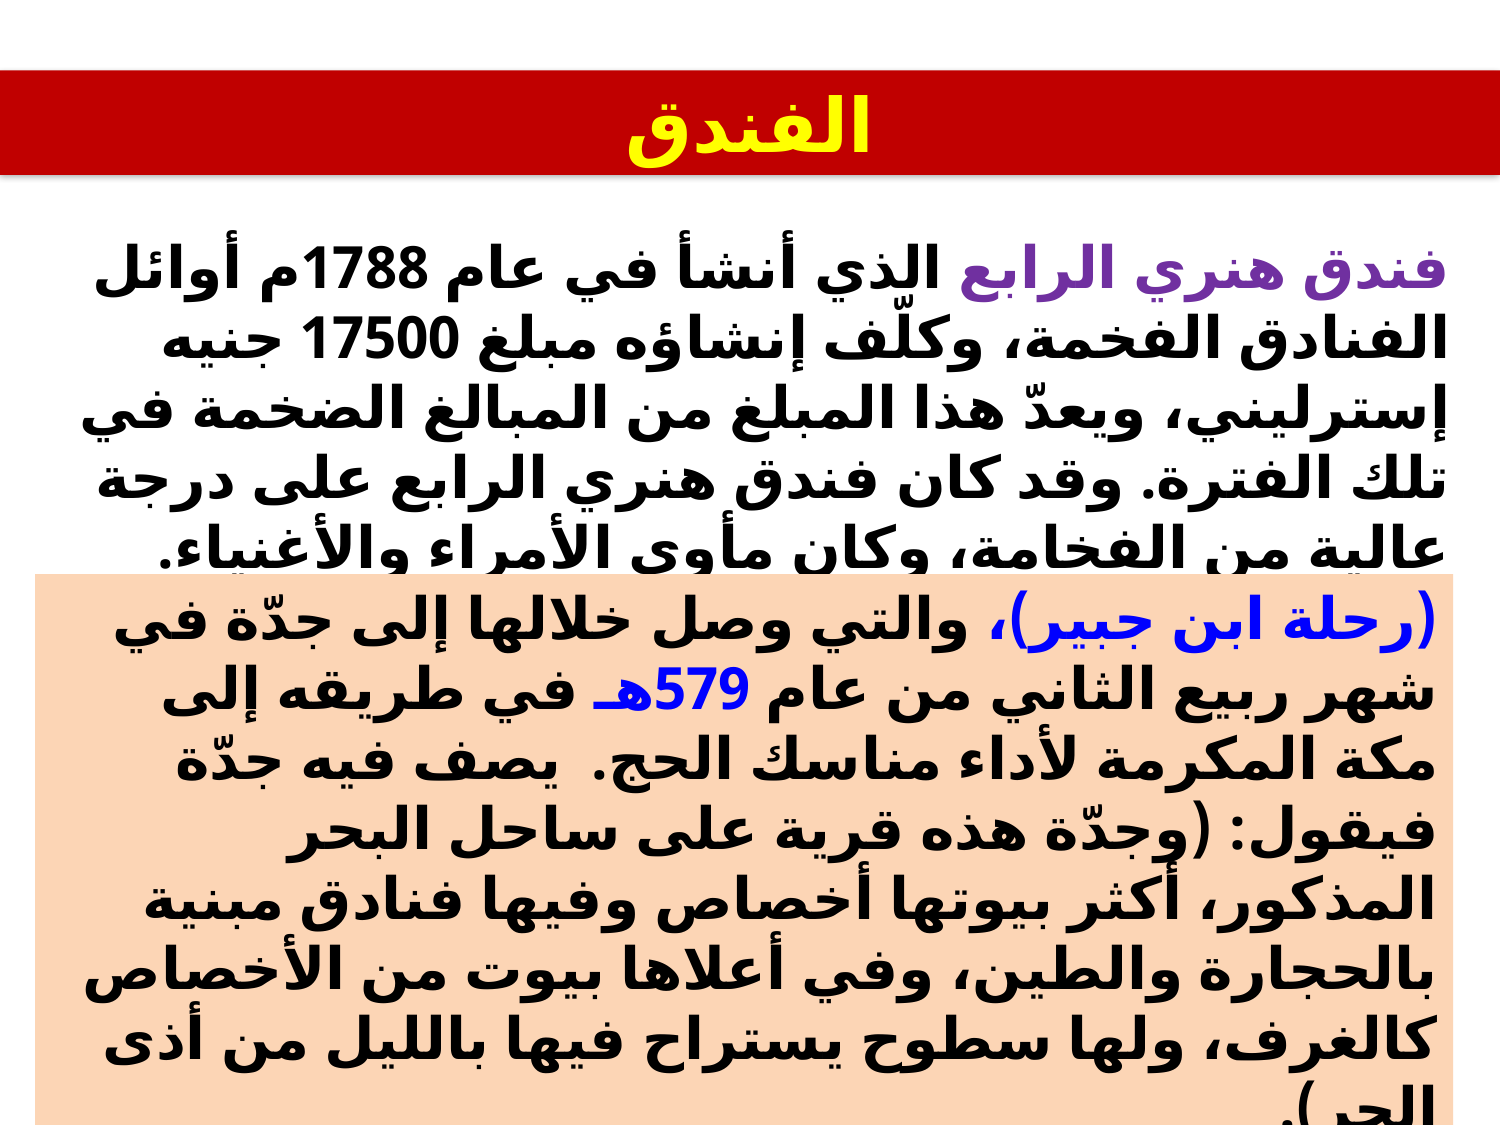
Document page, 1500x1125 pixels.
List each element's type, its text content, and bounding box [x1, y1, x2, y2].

text_box (رحلة ابن جبير)، والتي وصل خلالها إلى جدّة في شهر ربيع الثاني من عام 579هـ في طريقه إلى مكة المكرمة لأداء مناسك الحج. يصف فيه جدّة فيقول: (وجدّة هذه قرية على ساحل البحر المذكور، أكثر بيوتها أخصاص وفيها فنادق مبنية بالحجارة والطين، وفي أعلاها بيوت من الأخصاص كالغرف، ولها سطوح يستراح فيها بالليل من أذى الحر). [35, 574, 1454, 1125]
text_box الفندق [0, 70, 1500, 175]
text_box فندق هنري الرابع الذي أنشأ في عام 1788م أوائل الفنادق الفخمة، وكلّف إنشاؤه مبلغ 17500 جنيه إسترليني، ويعدّ هذا المبلغ من المبالغ الضخمة في تلك الفترة. وقد كان فندق هنري الرابع على درجة عالية من الفخامة، وكان مأوى الأمراء والأغنياء. وكان الفندق يحتوي على (60) سرير. [46, 222, 1465, 658]
